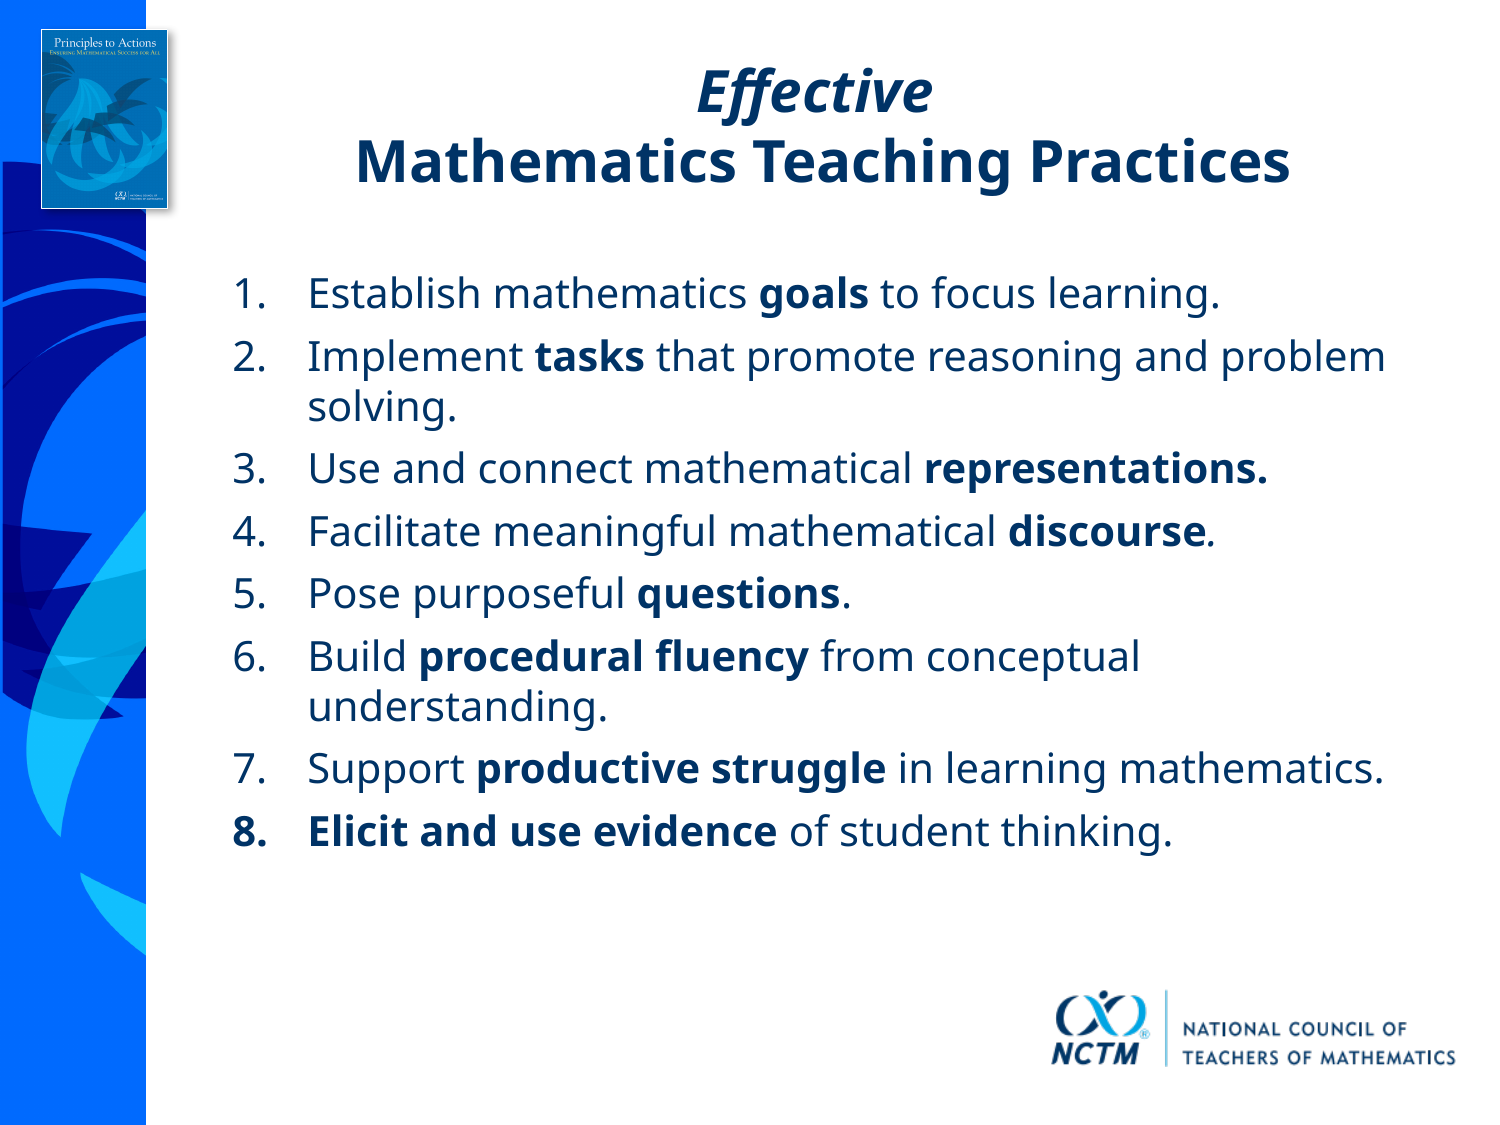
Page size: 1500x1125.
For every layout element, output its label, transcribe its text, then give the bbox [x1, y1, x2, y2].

text_box Establish mathematics goals to focus learning. Implement tasks that promote reasoning and problem solving. Use and connect mathematical representations. Facilitate meaningful mathematical discourse. Pose purposeful questions. Build procedural fluency from conceptual understanding. Support productive struggle in learning mathematics. Elicit and use evidence of student thinking. [217, 259, 1413, 947]
picture [1034, 969, 1474, 1085]
text_box Effective Mathematics Teaching Practices [170, 29, 1500, 218]
picture [0, 0, 168, 1125]
